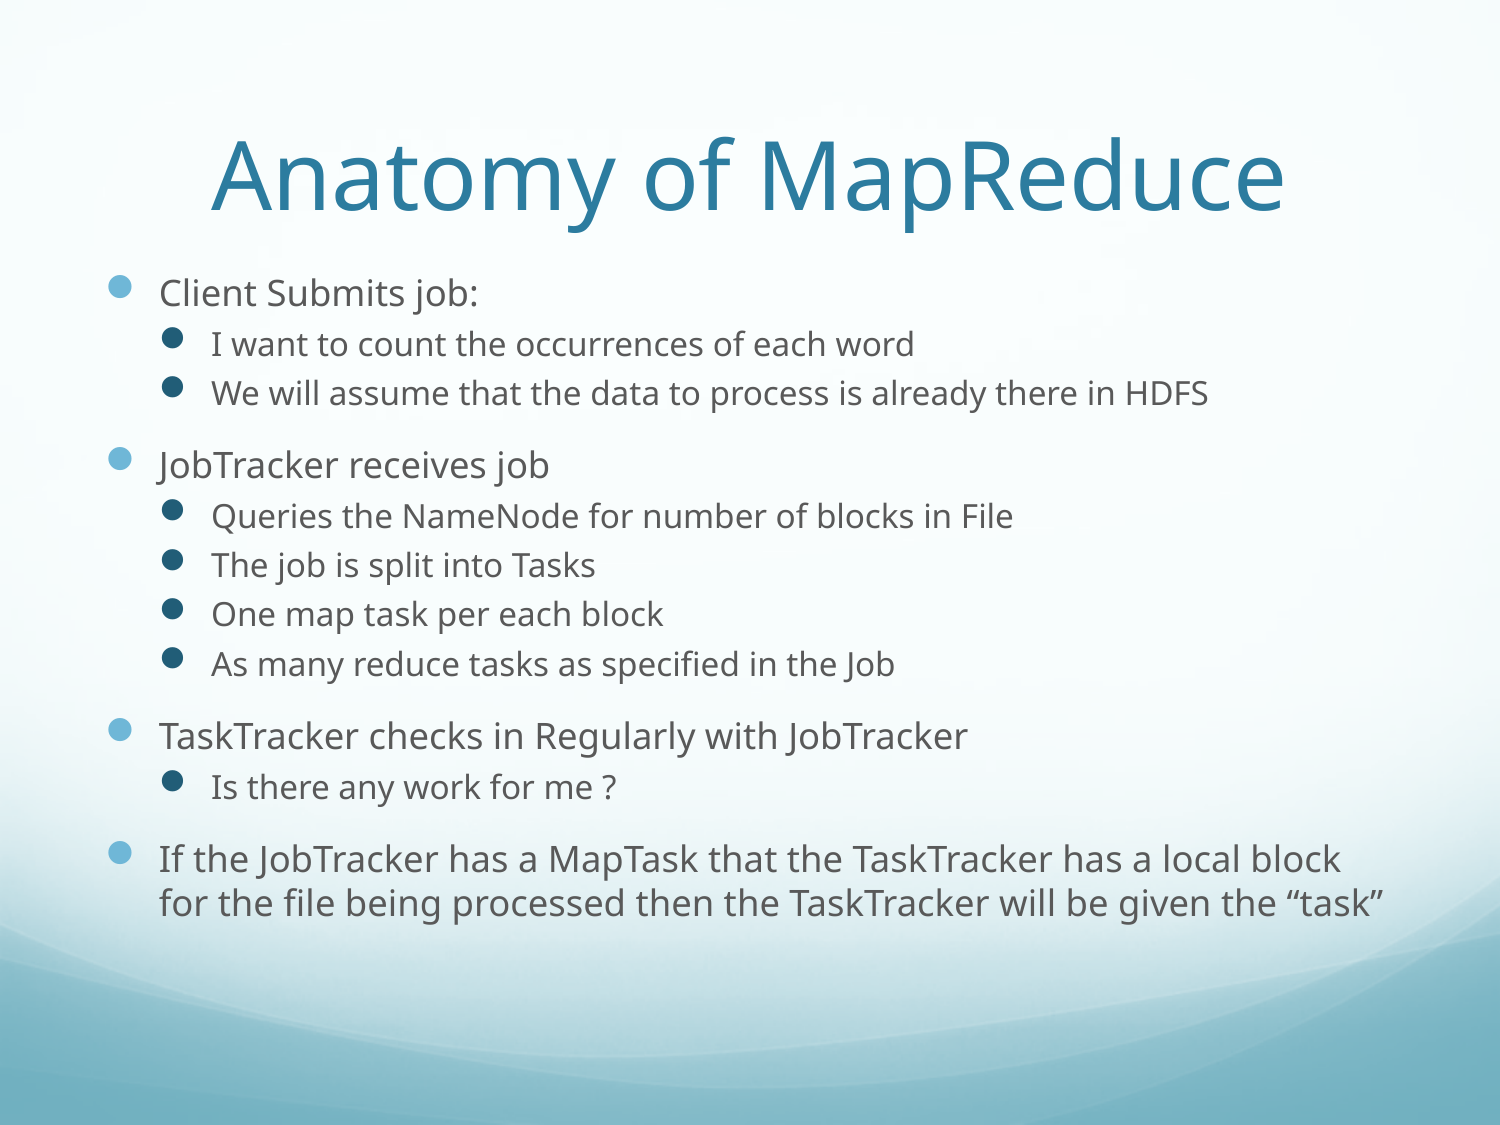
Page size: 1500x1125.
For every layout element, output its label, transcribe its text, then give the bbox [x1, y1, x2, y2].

title Anatomy of MapReduce [90, 17, 1410, 237]
list Client Submits job: I want to count the occurrences of each word We will assume that the data to process is already there in HDFS JobTracker receives job Queries the NameNode for number of blocks in File The job is split into Tasks One map task per each block As many reduce tasks as specified in the Job TaskTracker checks in Regularly with JobTracker Is there any work for me ? If the JobTracker has a MapTask that the TaskTracker has a local block for the file being processed then the TaskTracker will be given the “task” [90, 262, 1410, 975]
